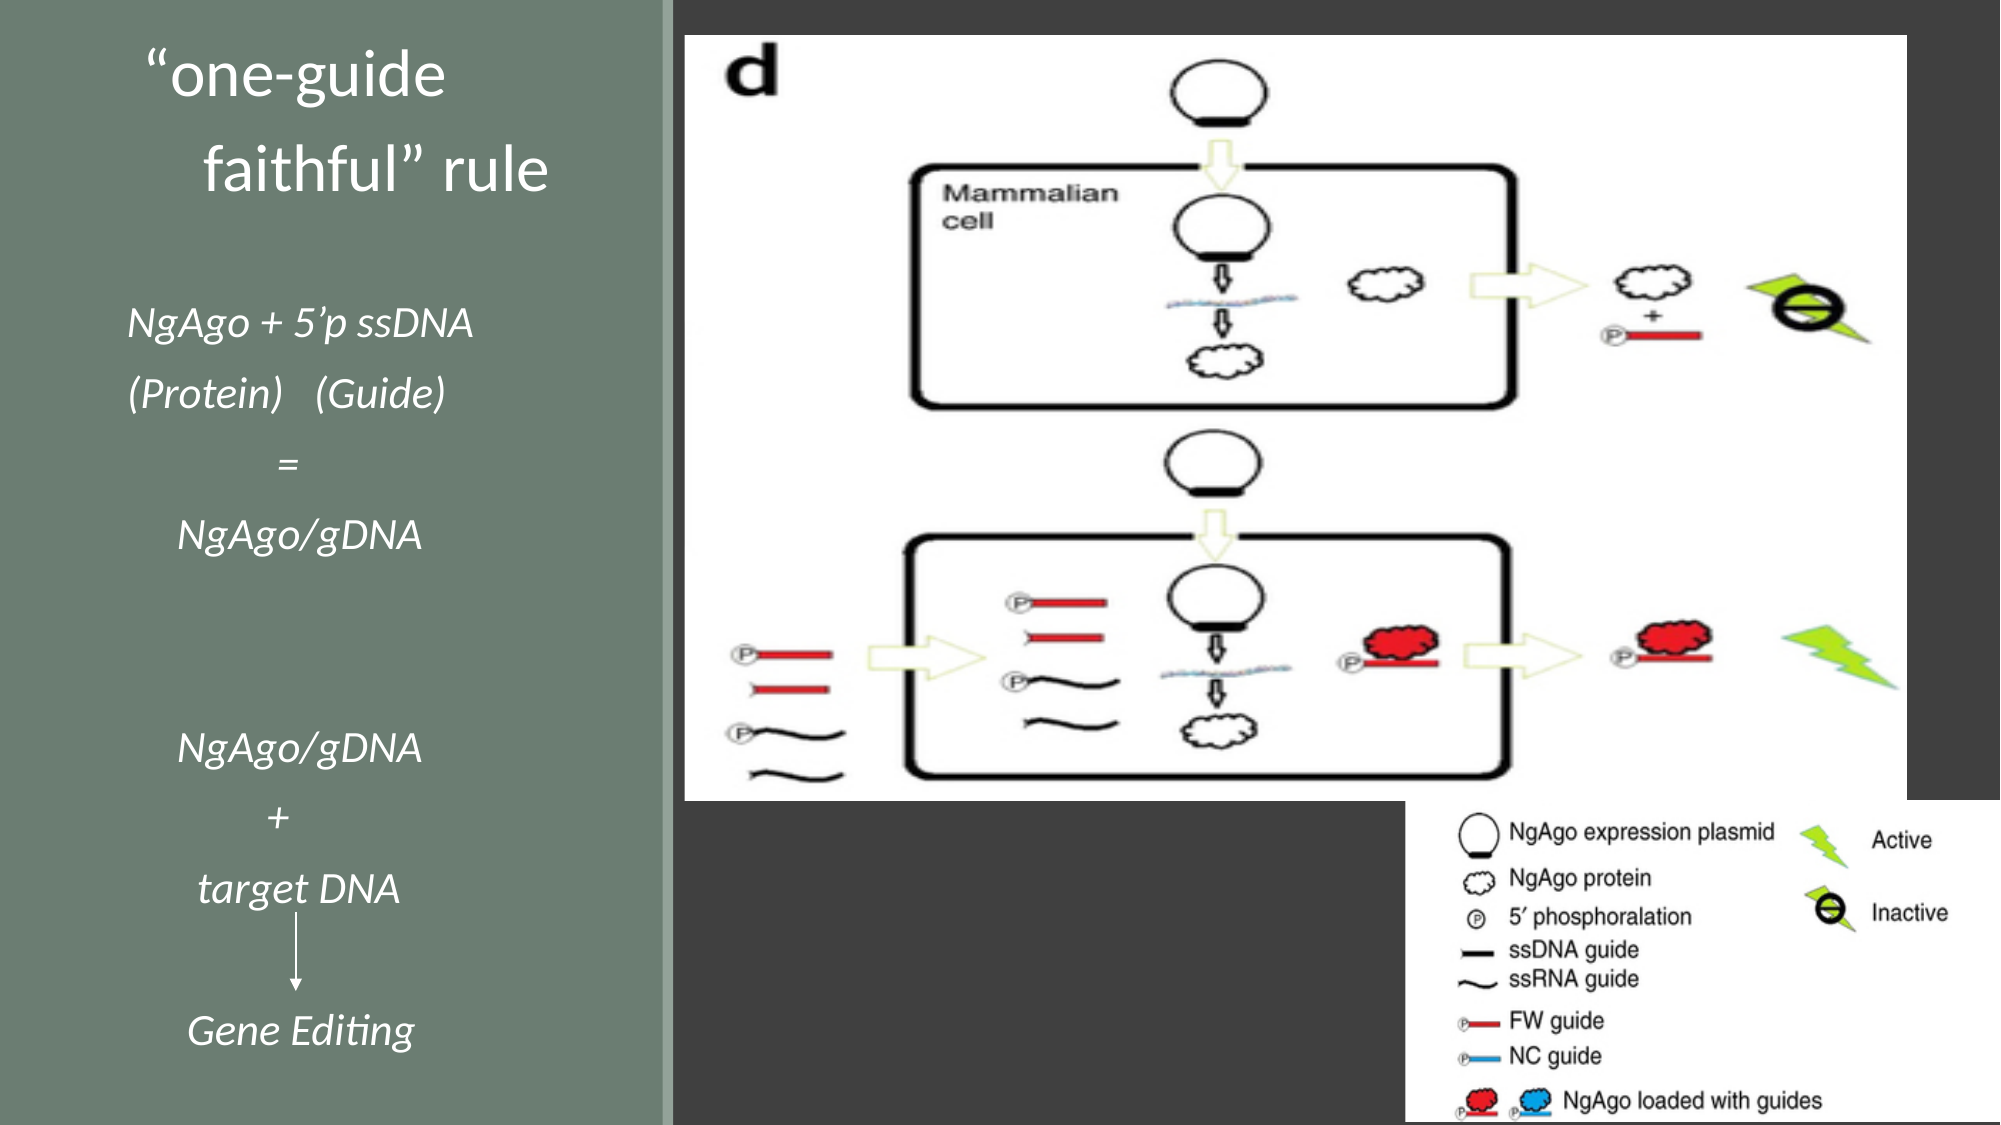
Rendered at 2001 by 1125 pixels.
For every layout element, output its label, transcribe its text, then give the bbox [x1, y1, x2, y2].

picture [1404, 799, 2000, 1125]
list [683, 29, 1915, 801]
list “one-guide faithful” rule NgAgo + 5’p ssDNA (Protein) (Guide) = NgAgo/gDNA NgAgo/gDNA + target DNA Gene Editing [111, 30, 625, 1066]
